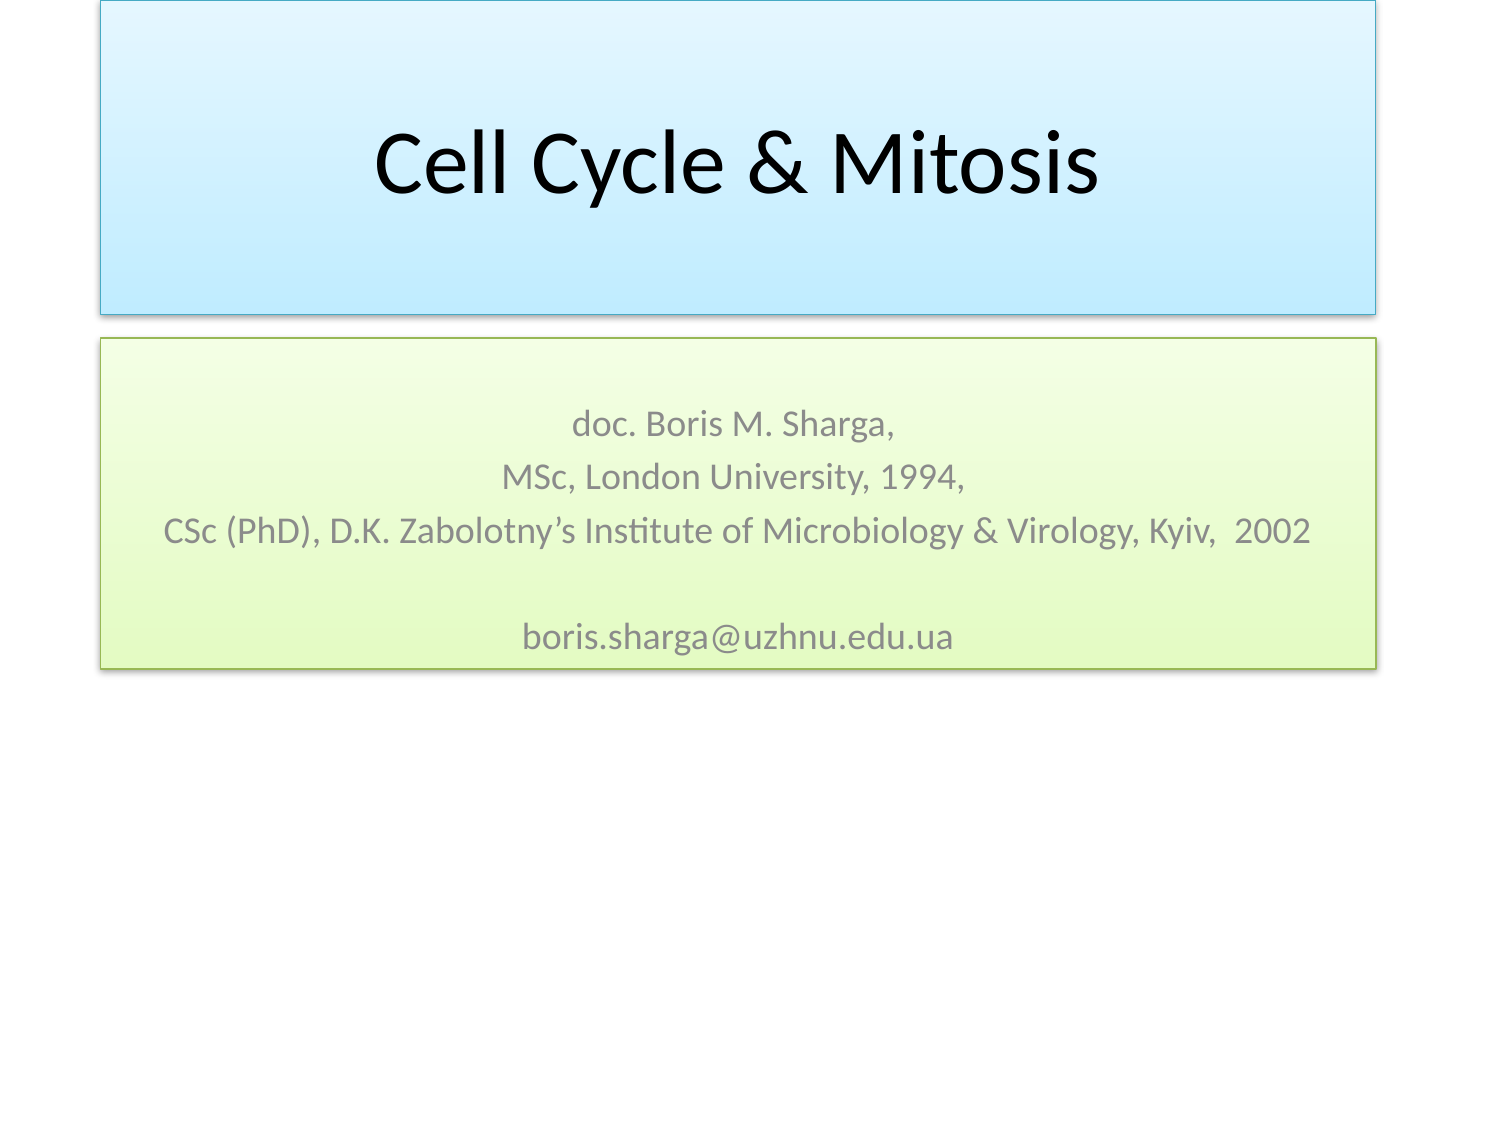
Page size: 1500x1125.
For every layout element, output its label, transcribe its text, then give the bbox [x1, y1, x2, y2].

title Cell Cycle & Mitosis [100, 0, 1376, 315]
subtitle doc. Boris M. Sharga, MSc, London University, 1994, CSc (PhD), D.K. Zabolotny’s Institute of Microbiology & Virology, Kyiv, 2002 boris.sharga@uzhnu.edu.ua [100, 337, 1377, 670]
